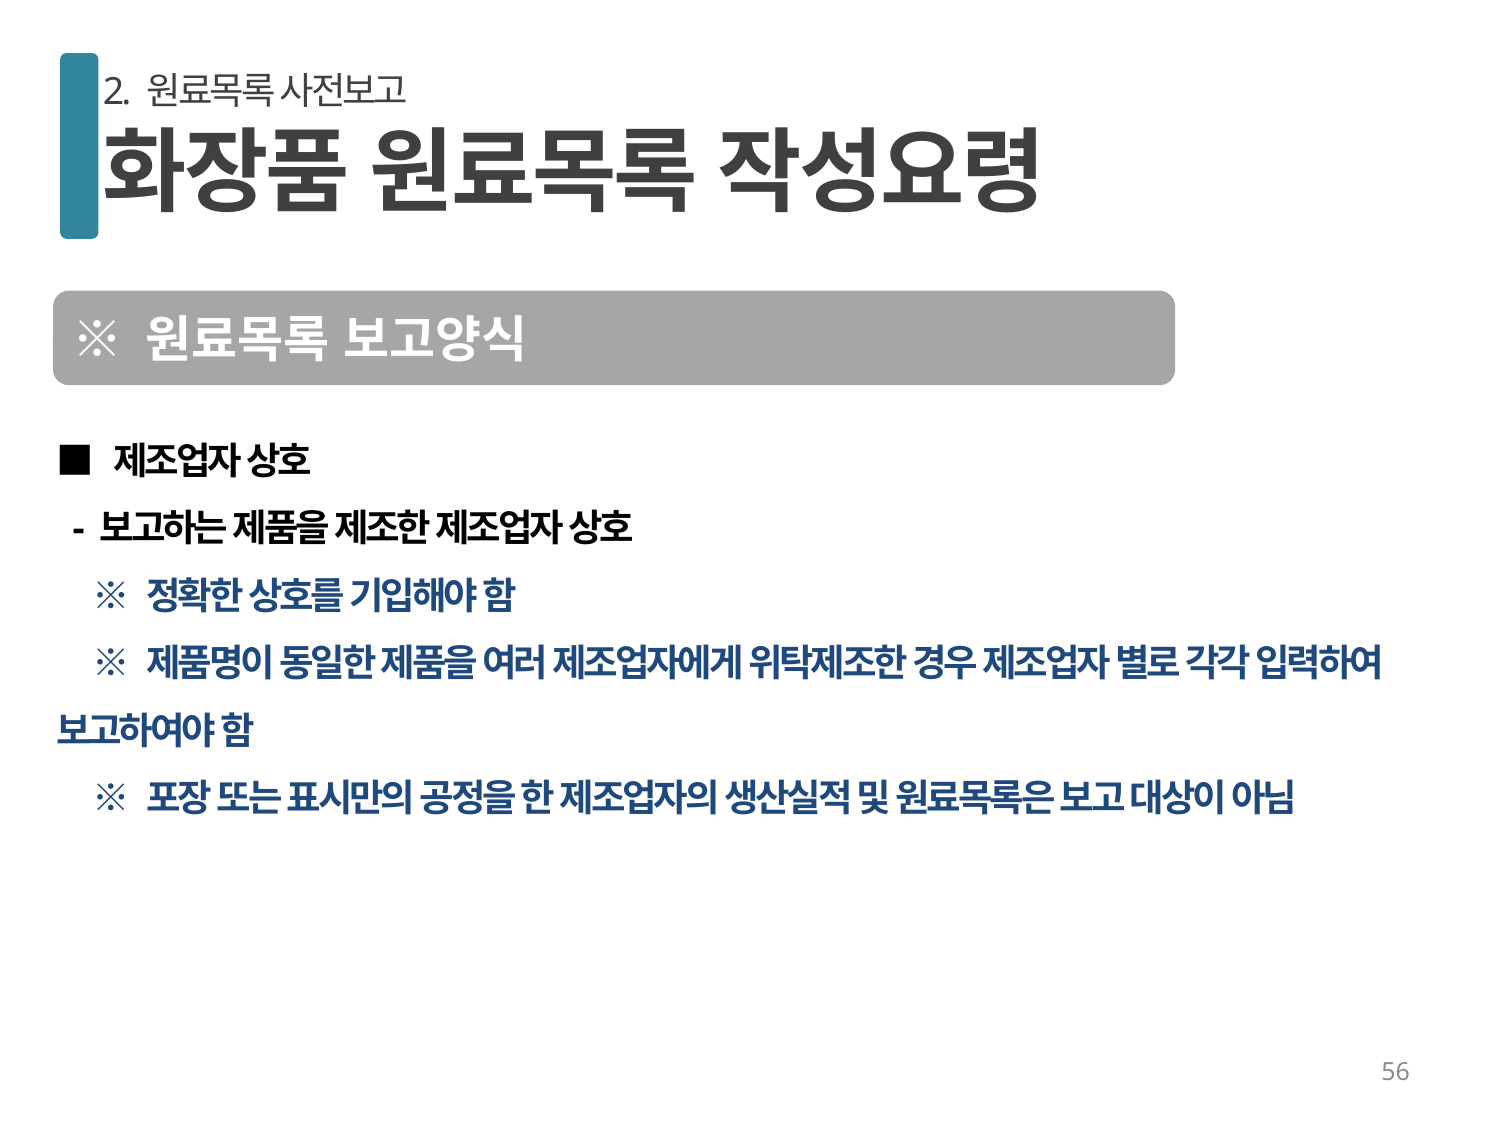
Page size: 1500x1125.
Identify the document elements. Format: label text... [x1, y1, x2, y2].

slide_number 56 [1074, 1042, 1425, 1103]
text_box ■ 제조업자 상호 - 보고하는 제품을 제조한 제조업자 상호 ※ 정확한 상호를 기입해야 함 ※ 제품명이 동일한 제품을 여러 제조업자에게 위탁제조한 경우 제조업자 별로 각각 입력하여 보고하여야 함 ※ 포장 또는 표시만의 공정을 한 제조업자의 생산실적 및 원료목록은 보고 대상이 아님 [41, 407, 1500, 827]
text_box [58, 50, 101, 241]
text_box 2. 원료목록 사전보고 화장품 원료목록 작성요령 [88, 60, 1061, 230]
text_box ※ 원료목록 보고양식 [50, 288, 1178, 388]
